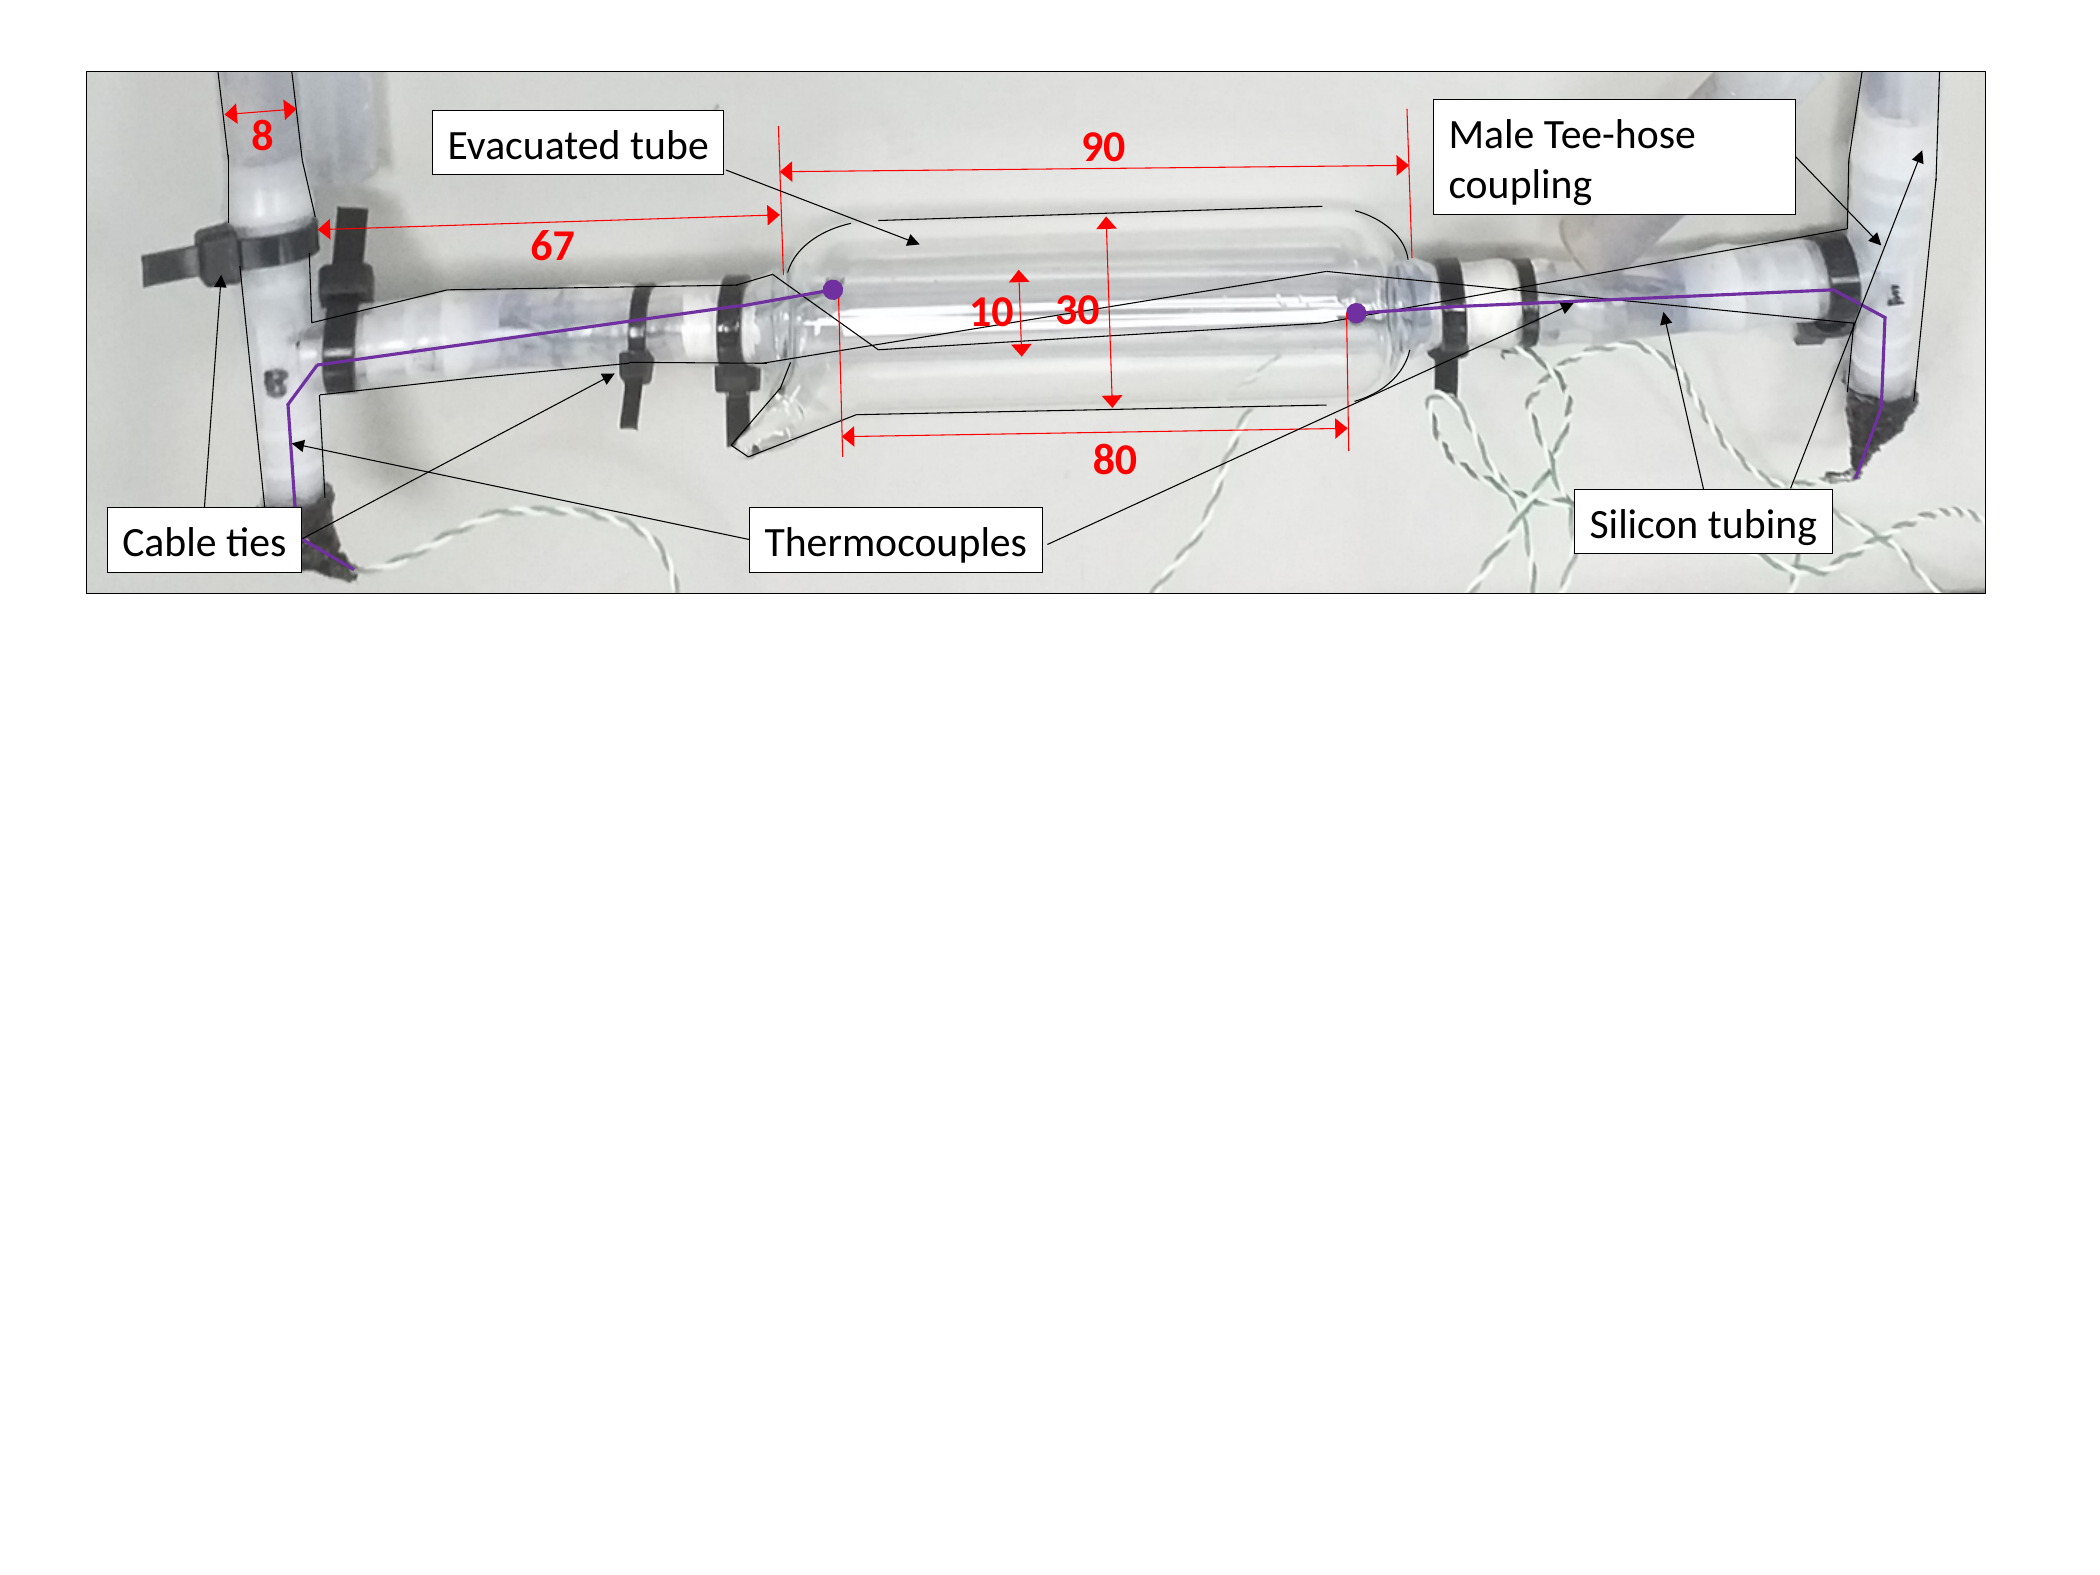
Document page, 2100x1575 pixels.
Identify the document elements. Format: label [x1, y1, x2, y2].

text_box [86, 71, 1986, 594]
